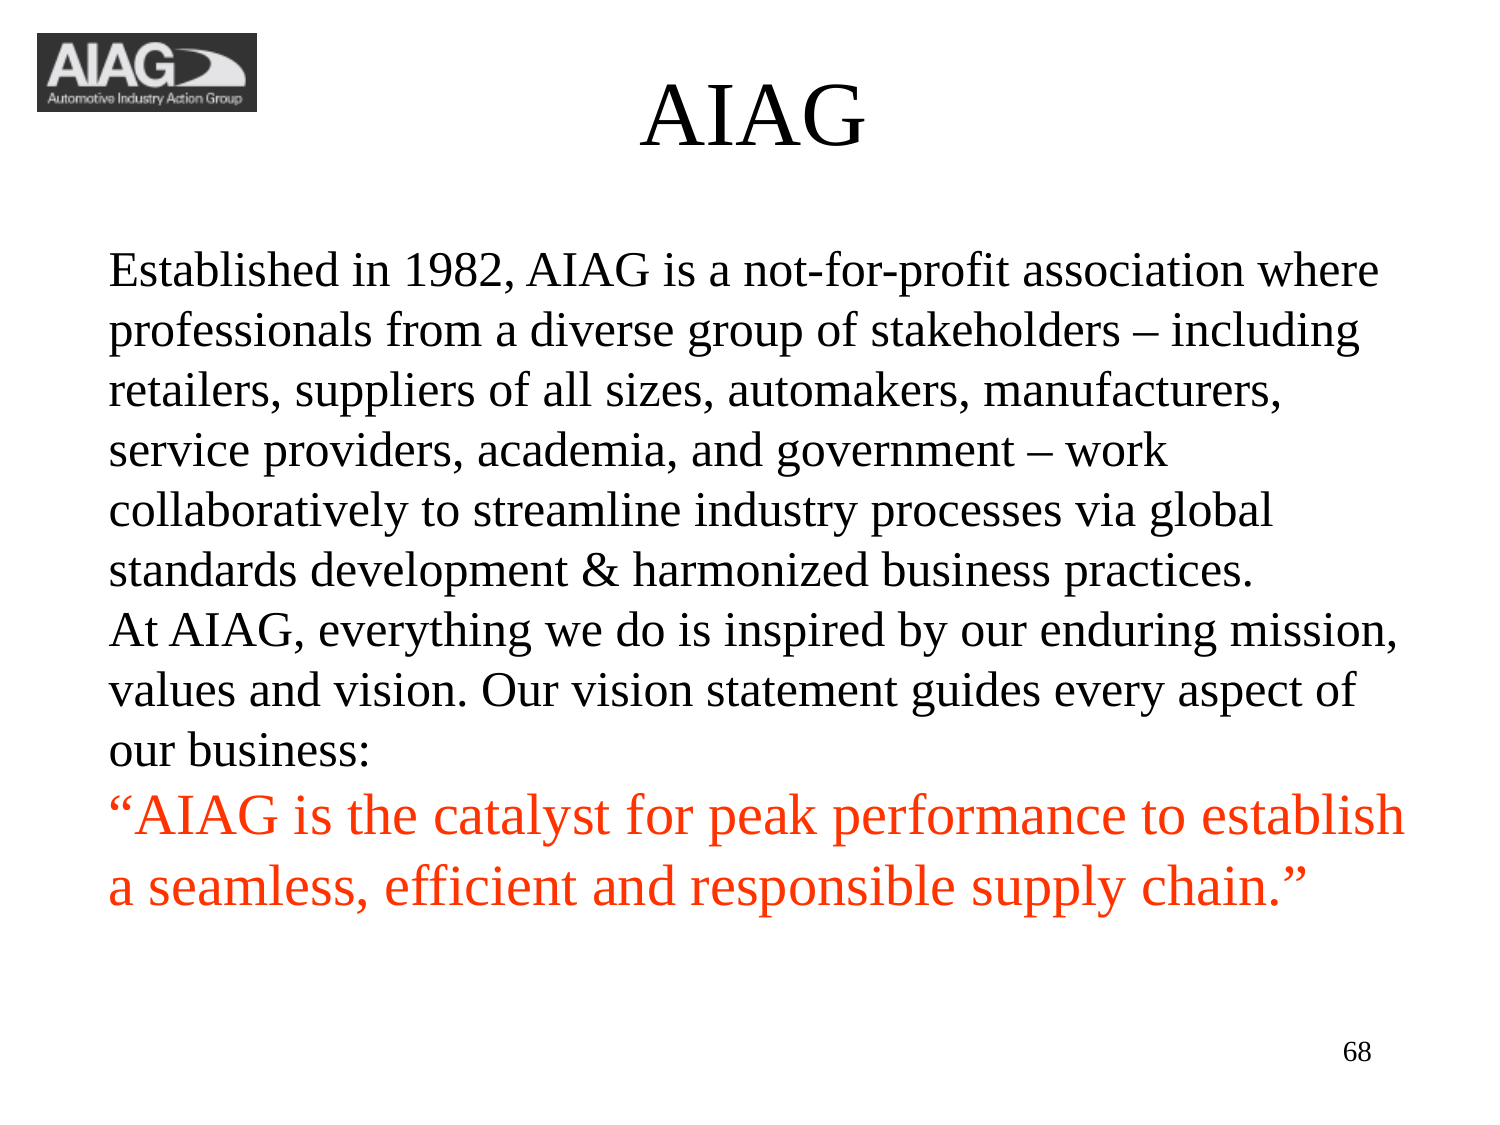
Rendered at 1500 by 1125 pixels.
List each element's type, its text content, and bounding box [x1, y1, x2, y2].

slide_number 68 [1074, 1025, 1388, 1100]
picture [37, 32, 257, 112]
title AIAG [116, 14, 1392, 203]
text_box Established in 1982, AIAG is a not-for-profit association where professionals from a diverse group of stakeholders – including retailers, suppliers of all sizes, automakers, manufacturers, service providers, academia, and government – work collaboratively to streamline industry processes via global standards development & harmonized business practices. At AIAG, everything we do is inspired by our enduring mission, values and vision. Our vision statement guides every aspect of our business: “AIAG is the catalyst for peak performance to establish a seamless, efficient and responsible supply chain.” [93, 229, 1438, 985]
